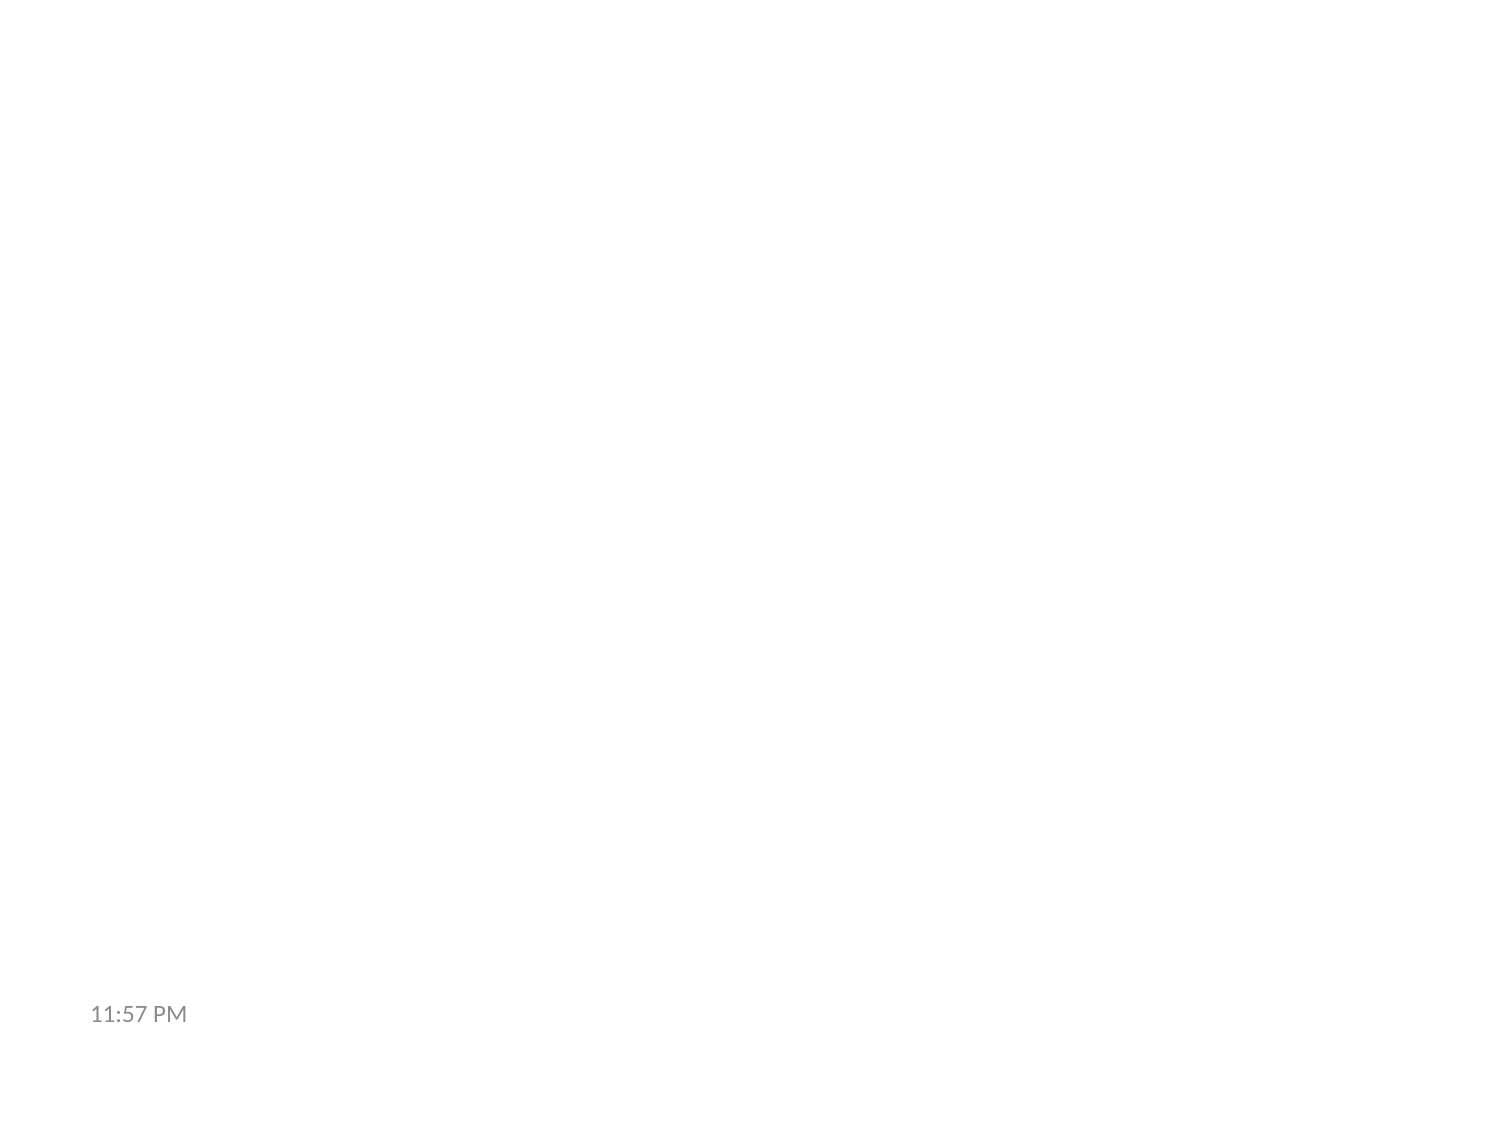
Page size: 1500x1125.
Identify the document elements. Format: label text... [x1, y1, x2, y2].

text_box 3:35 PM [75, 982, 425, 1043]
